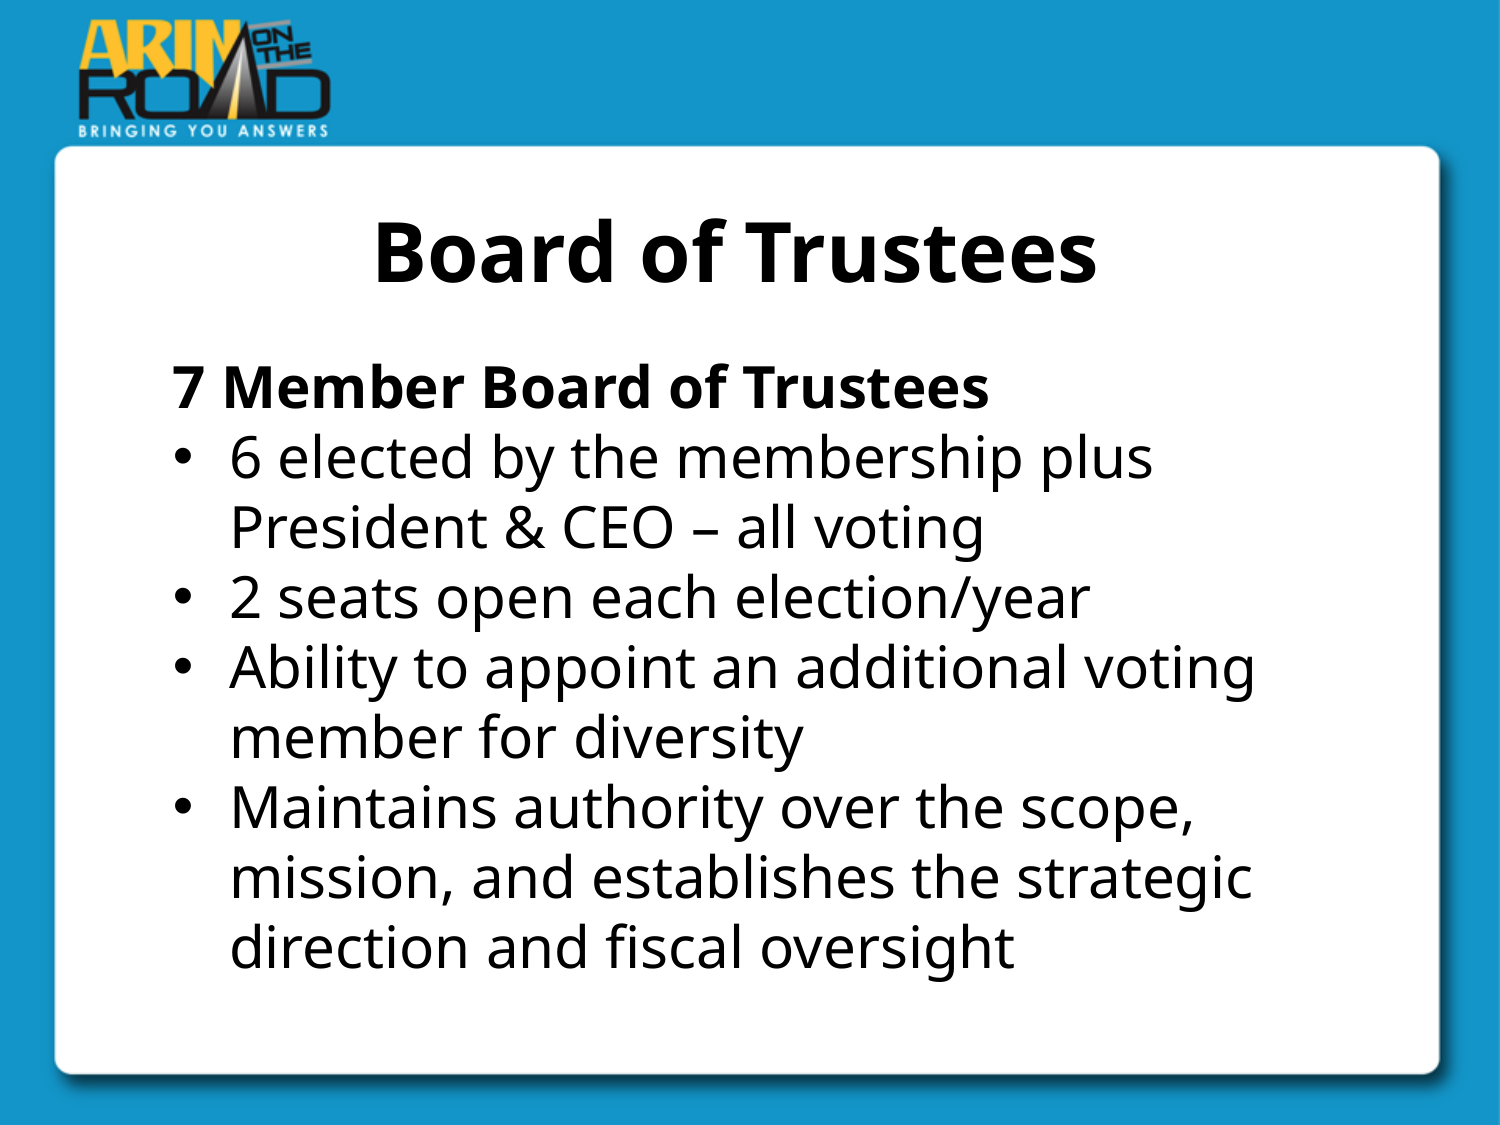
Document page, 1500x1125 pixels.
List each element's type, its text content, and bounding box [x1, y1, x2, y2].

title Board of Trustees [60, 155, 1411, 343]
picture [0, 0, 1500, 1125]
text_box 7 Member Board of Trustees 6 elected by the membership plus President & CEO – all voting 2 seats open each election/year Ability to appoint an additional voting member for diversity Maintains authority over the scope, mission, and establishes the strategic direction and fiscal oversight [158, 342, 1369, 1125]
